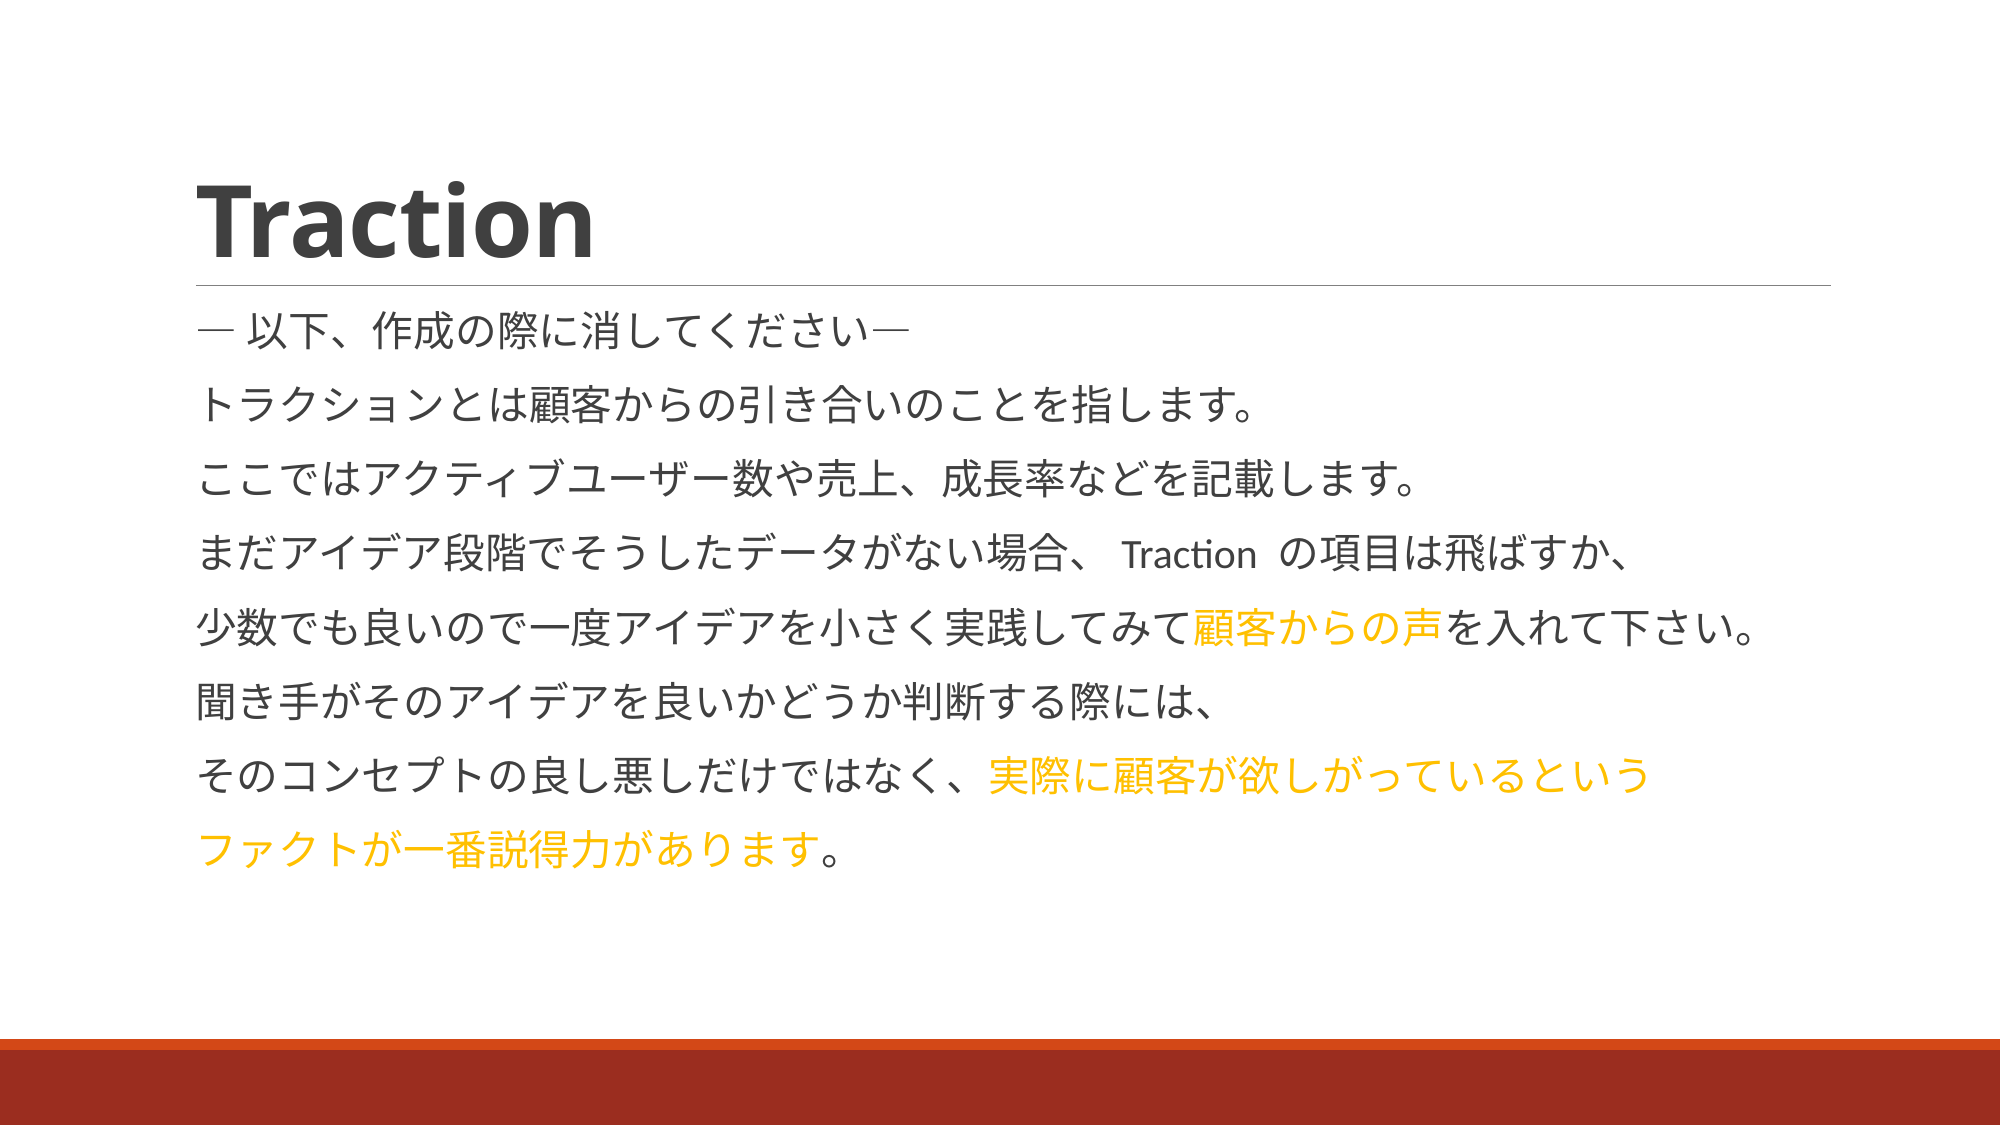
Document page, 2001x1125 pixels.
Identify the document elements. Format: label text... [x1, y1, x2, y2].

title Traction [180, 47, 1830, 285]
list ―以下、作成の際に消してください― トラクションとは顧客からの引き合いのことを指します。 ここではアクティブユーザー数や売上、成長率などを記載します。 まだアイデア段階でそうしたデータがない場合、Traction の項目は飛ばすか、 少数でも良いので一度アイデアを小さく実践してみて顧客からの声を入れて下さい。 聞き手がそのアイデアを良いかどうか判断する際には、 そのコンセプトの良し悪しだけではなく、実際に顧客が欲しがっているという ファクトが一番説得力があります。 [180, 302, 1830, 963]
